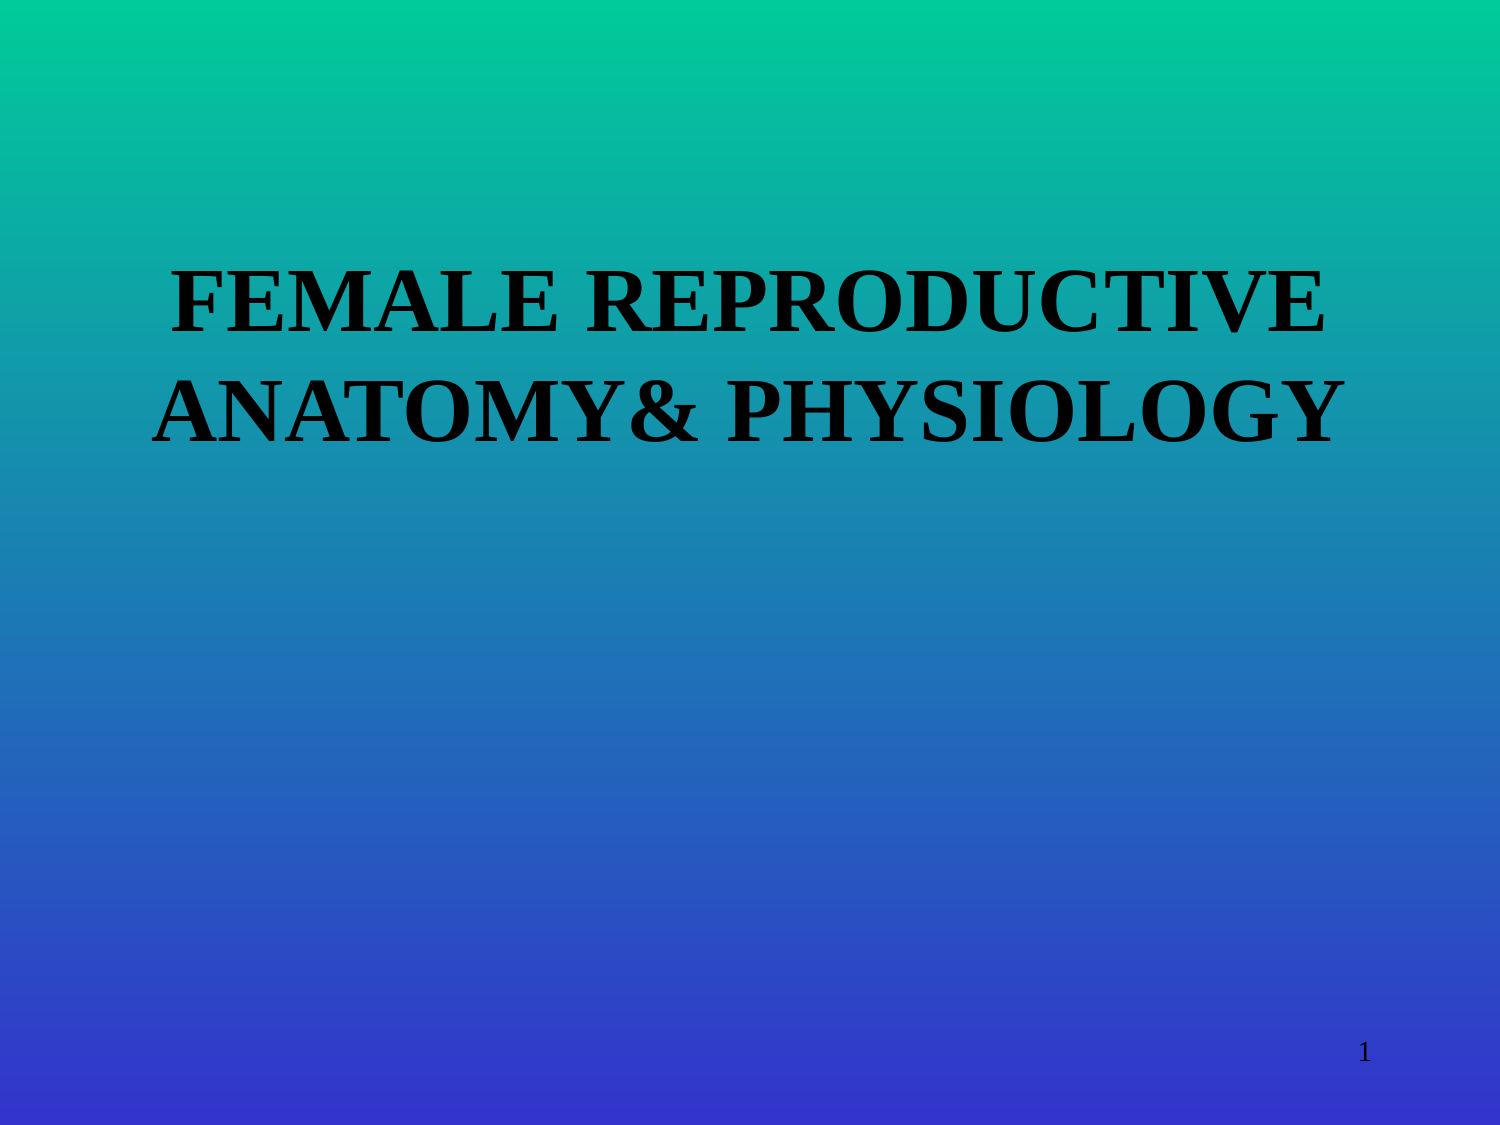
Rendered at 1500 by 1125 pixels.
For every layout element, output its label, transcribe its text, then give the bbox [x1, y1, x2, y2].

slide_number 1 [1074, 1024, 1388, 1101]
title FEMALE REPRODUCTIVE ANATOMY& PHYSIOLOGY [112, 137, 1388, 563]
